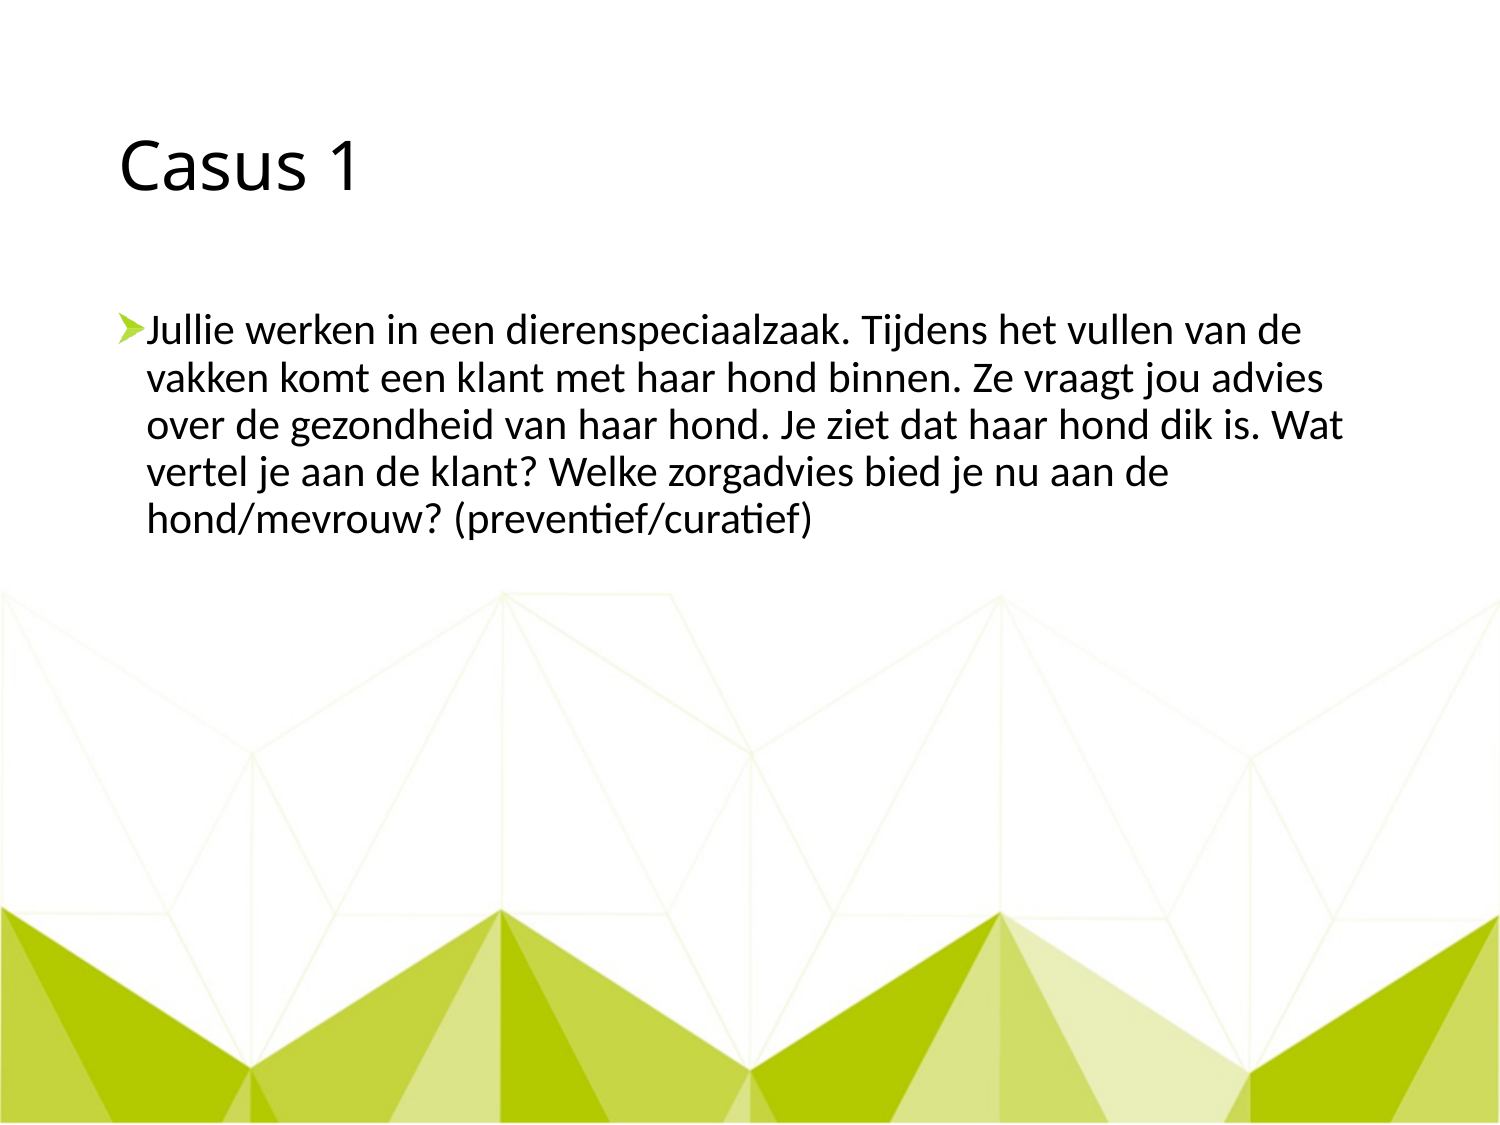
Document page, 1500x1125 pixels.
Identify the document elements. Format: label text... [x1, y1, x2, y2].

title Casus 1 [103, 59, 1397, 278]
picture [0, 0, 1500, 1125]
list Jullie werken in een dierenspeciaalzaak. Tijdens het vullen van de vakken komt een klant met haar hond binnen. Ze vraagt jou advies over de gezondheid van haar hond. Je ziet dat haar hond dik is. Wat vertel je aan de klant? Welke zorgadvies bied je nu aan de hond/mevrouw? (preventief/curatief) [103, 299, 1397, 1014]
